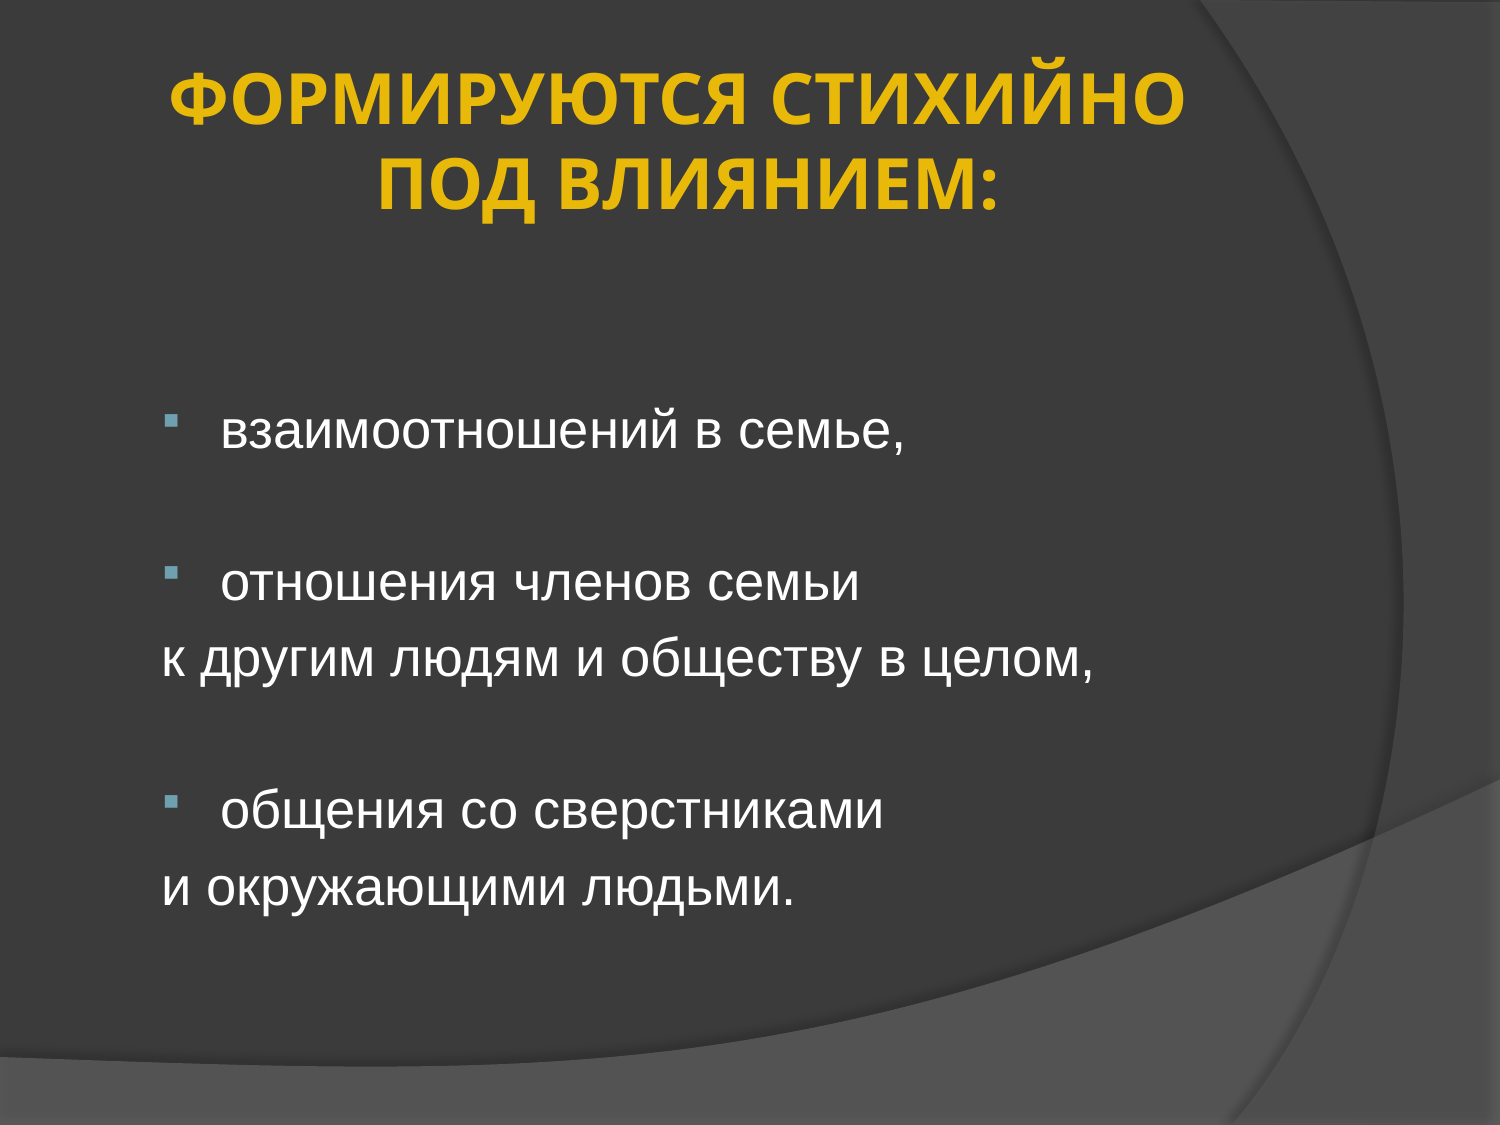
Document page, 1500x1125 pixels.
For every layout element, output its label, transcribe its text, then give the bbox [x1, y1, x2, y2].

title ФОРМИРУЮТСЯ СТИХИЙНО ПОД ВЛИЯНИЕМ: [74, 44, 1301, 233]
list взаимоотношений в семье, отношения членов семьи к другим людям и обществу в целом, общения со сверстниками и окружающими людьми. [140, 386, 1366, 926]
